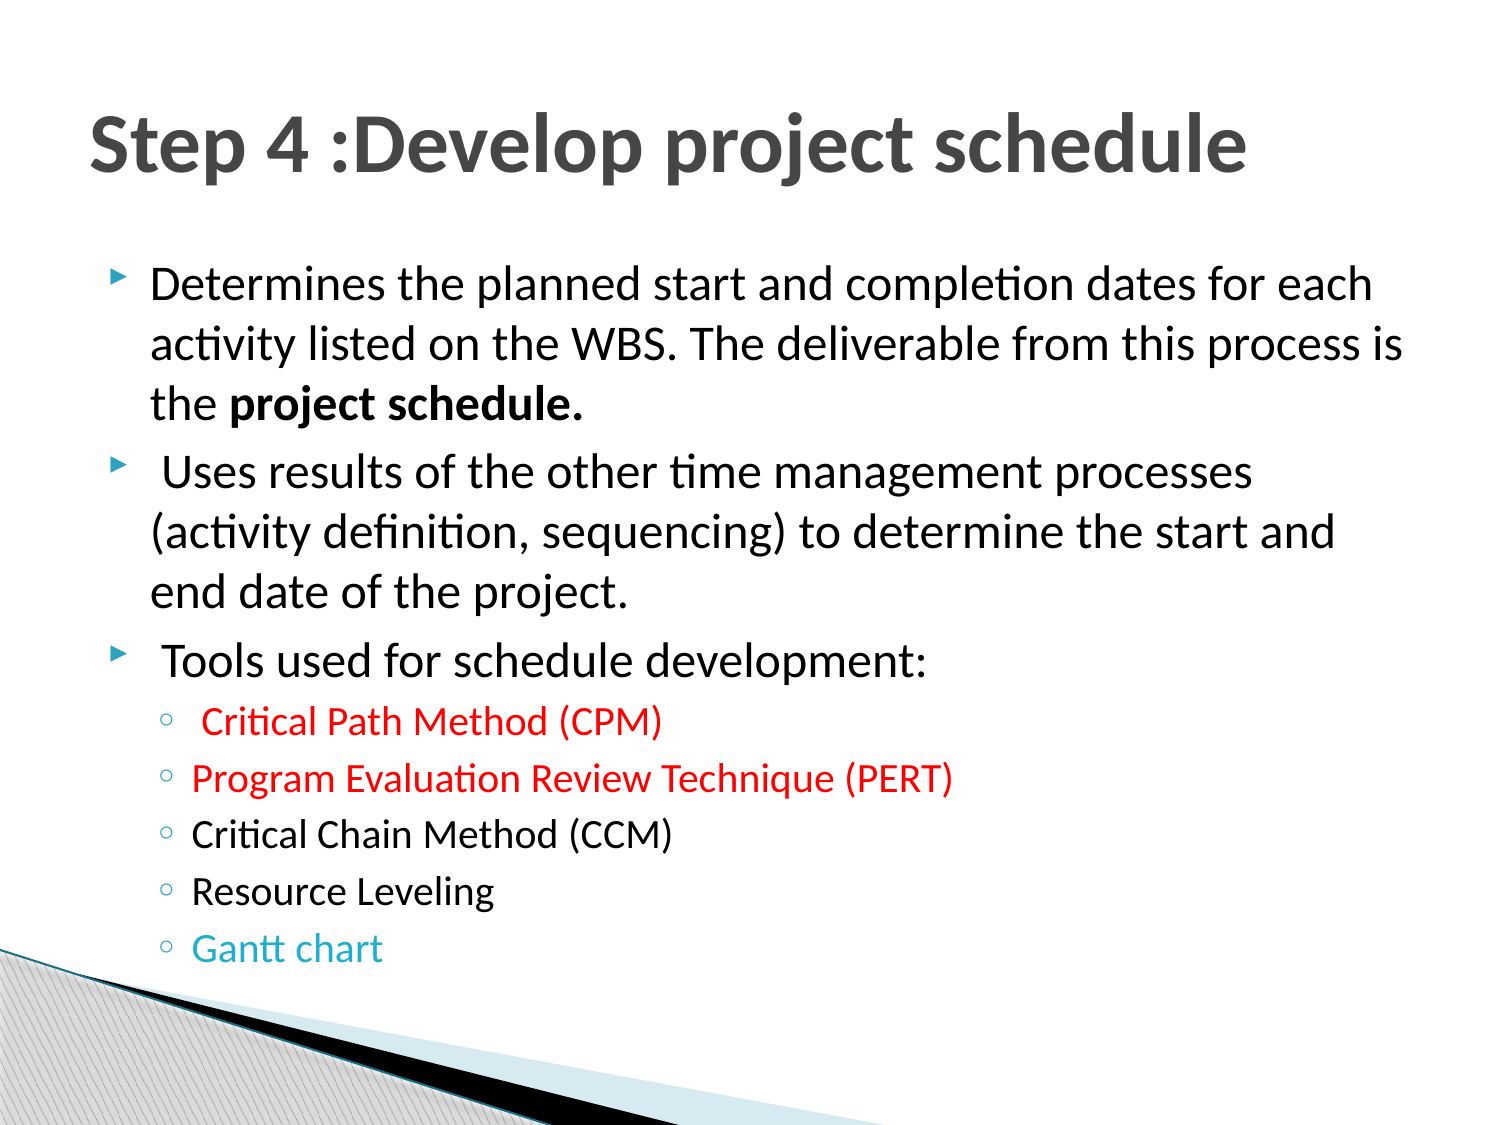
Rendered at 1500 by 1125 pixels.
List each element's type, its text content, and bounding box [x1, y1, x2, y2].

title Step 4 :Develop project schedule [75, 45, 1425, 233]
list Determines the planned start and completion dates for each activity listed on the WBS. The deliverable from this process is the project schedule.  Uses results of the other time management processes (activity definition, sequencing) to determine the start and end date of the project.  Tools used for schedule development: Critical Path Method (CPM) Program Evaluation Review Technique (PERT) Critical Chain Method (CCM) Resource Leveling Gantt chart [75, 243, 1425, 986]
